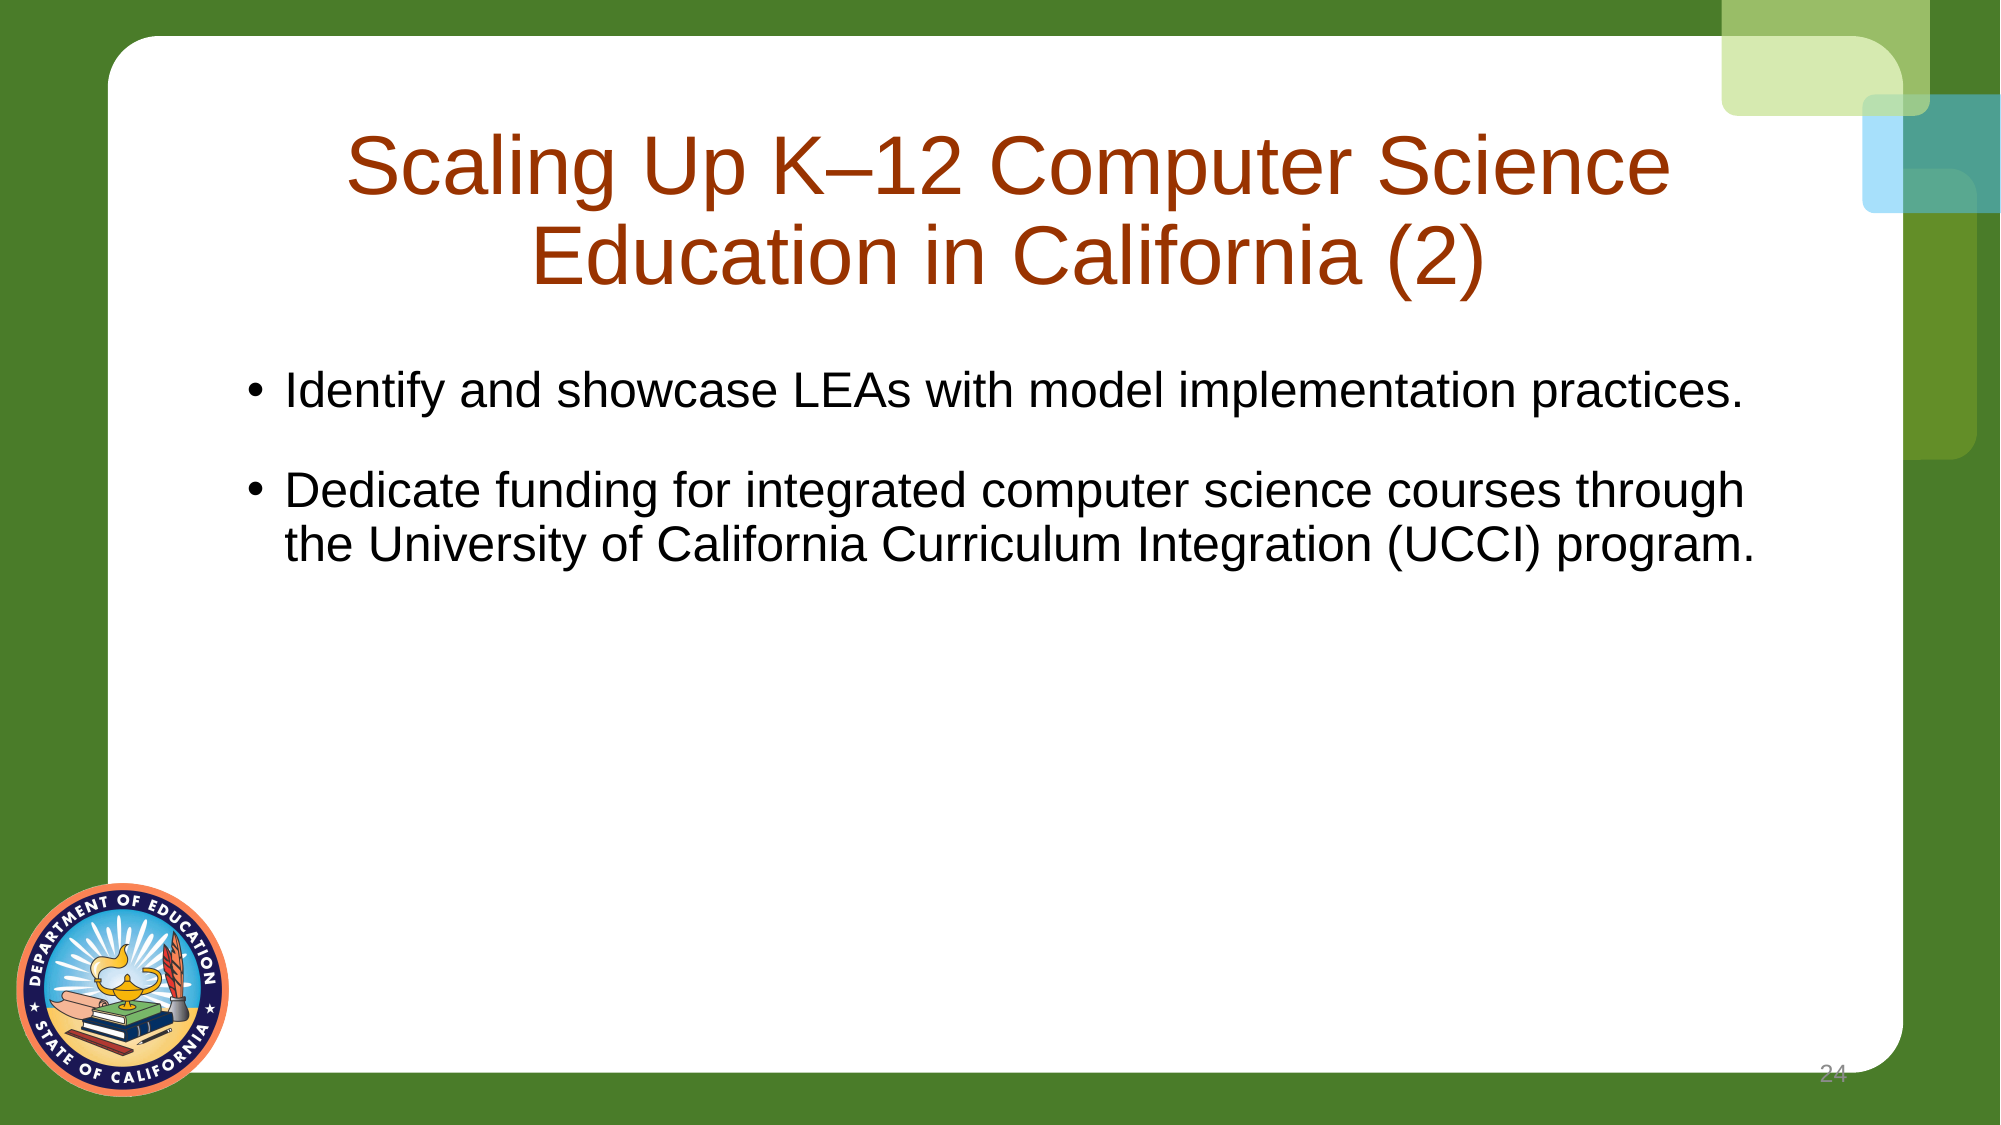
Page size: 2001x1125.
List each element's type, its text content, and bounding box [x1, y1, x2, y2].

list Identify and showcase LEAs with model implementation practices. Dedicate funding for integrated computer science courses through the University of California Curriculum Integration (UCCI) program. [231, 357, 1808, 1000]
picture [16, 883, 229, 1097]
title Scaling Up K–12 Computer Science Education in California (2) [210, 93, 1808, 331]
slide_number 24 [1412, 1042, 1863, 1103]
